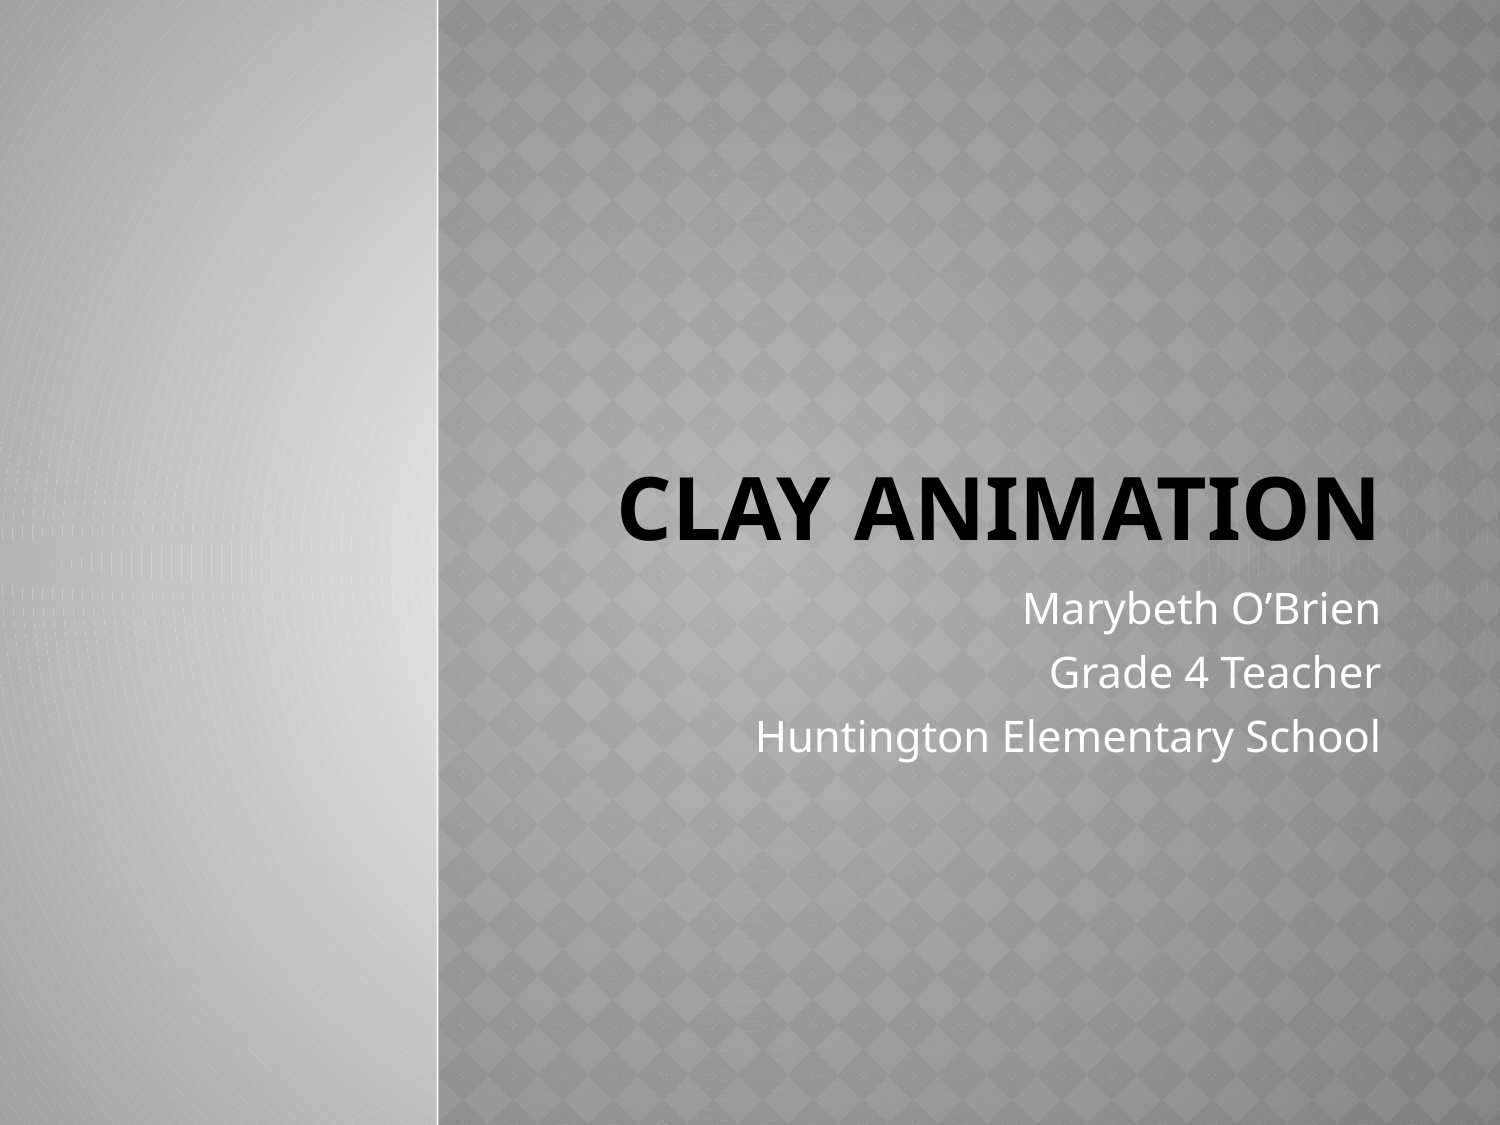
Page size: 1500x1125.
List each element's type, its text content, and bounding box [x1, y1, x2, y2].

subtitle Marybeth O’Brien Grade 4 Teacher Huntington Elementary School [550, 580, 1390, 762]
title Clay Animation [552, 87, 1390, 558]
